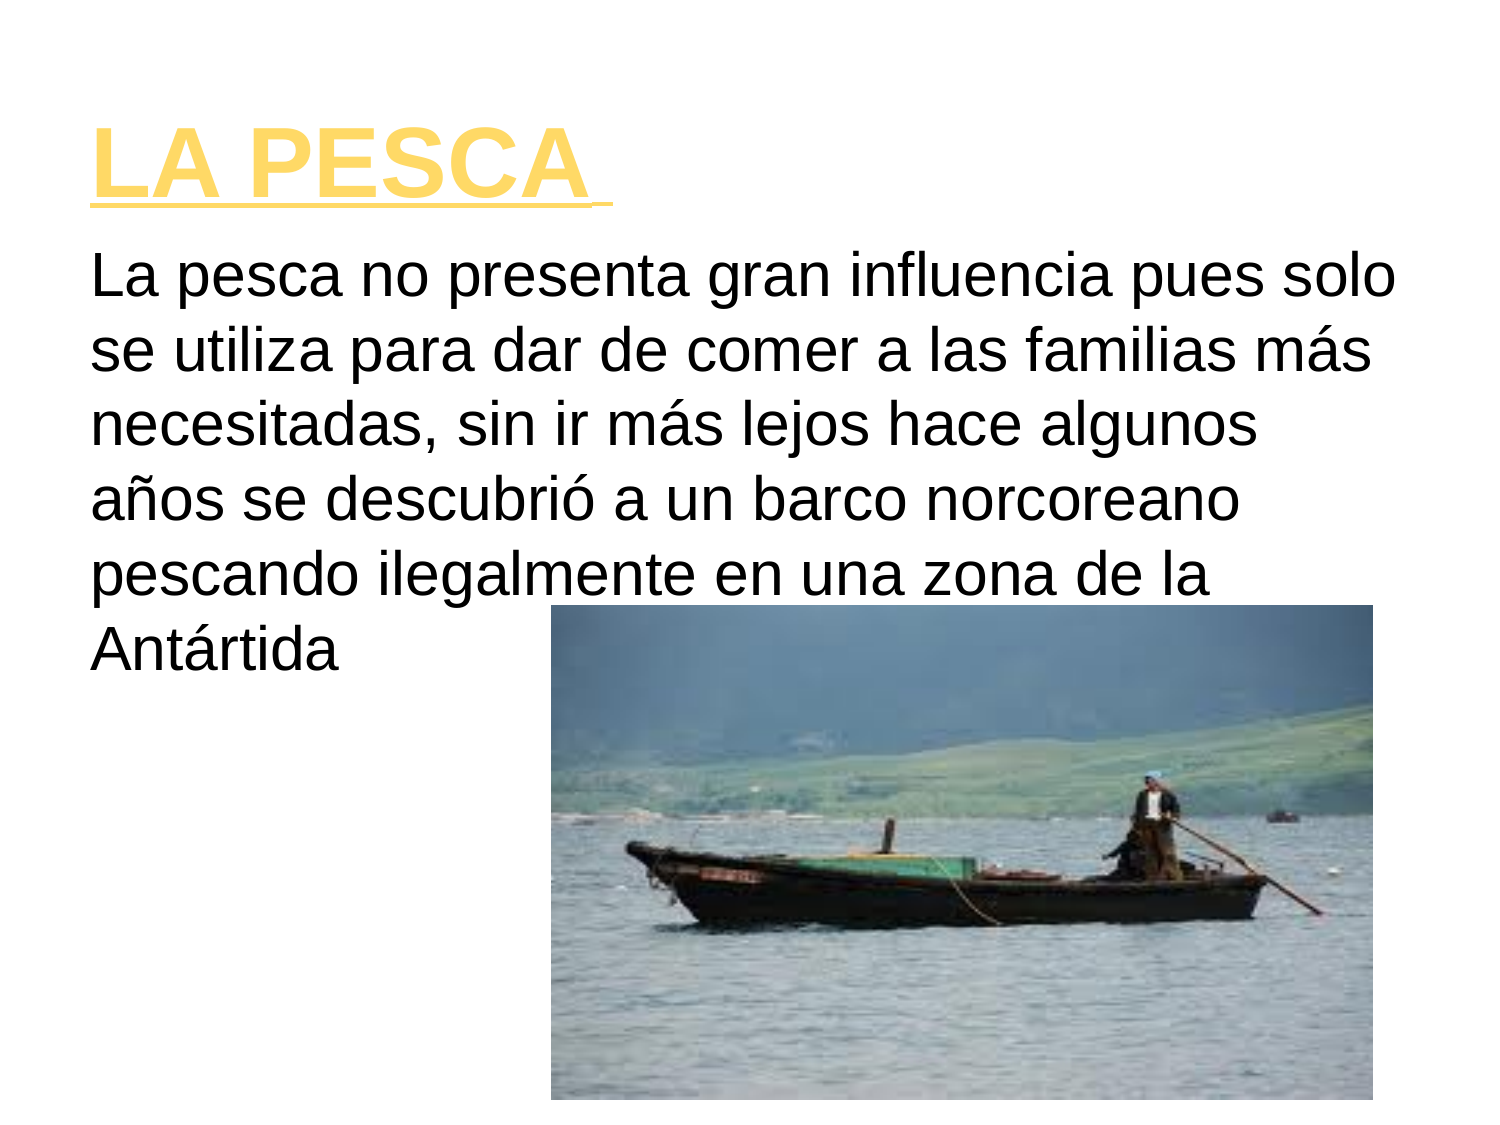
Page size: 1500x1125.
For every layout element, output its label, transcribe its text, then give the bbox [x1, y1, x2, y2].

title LA PESCA [75, 45, 1425, 218]
picture [551, 605, 1373, 1101]
list La pesca no presenta gran influencia pues solo se utiliza para dar de comer a las familias más necesitadas, sin ir más lejos hace algunos años se descubrió a un barco norcoreano pescando ilegalmente en una zona de la Antártida [75, 218, 1425, 1080]
